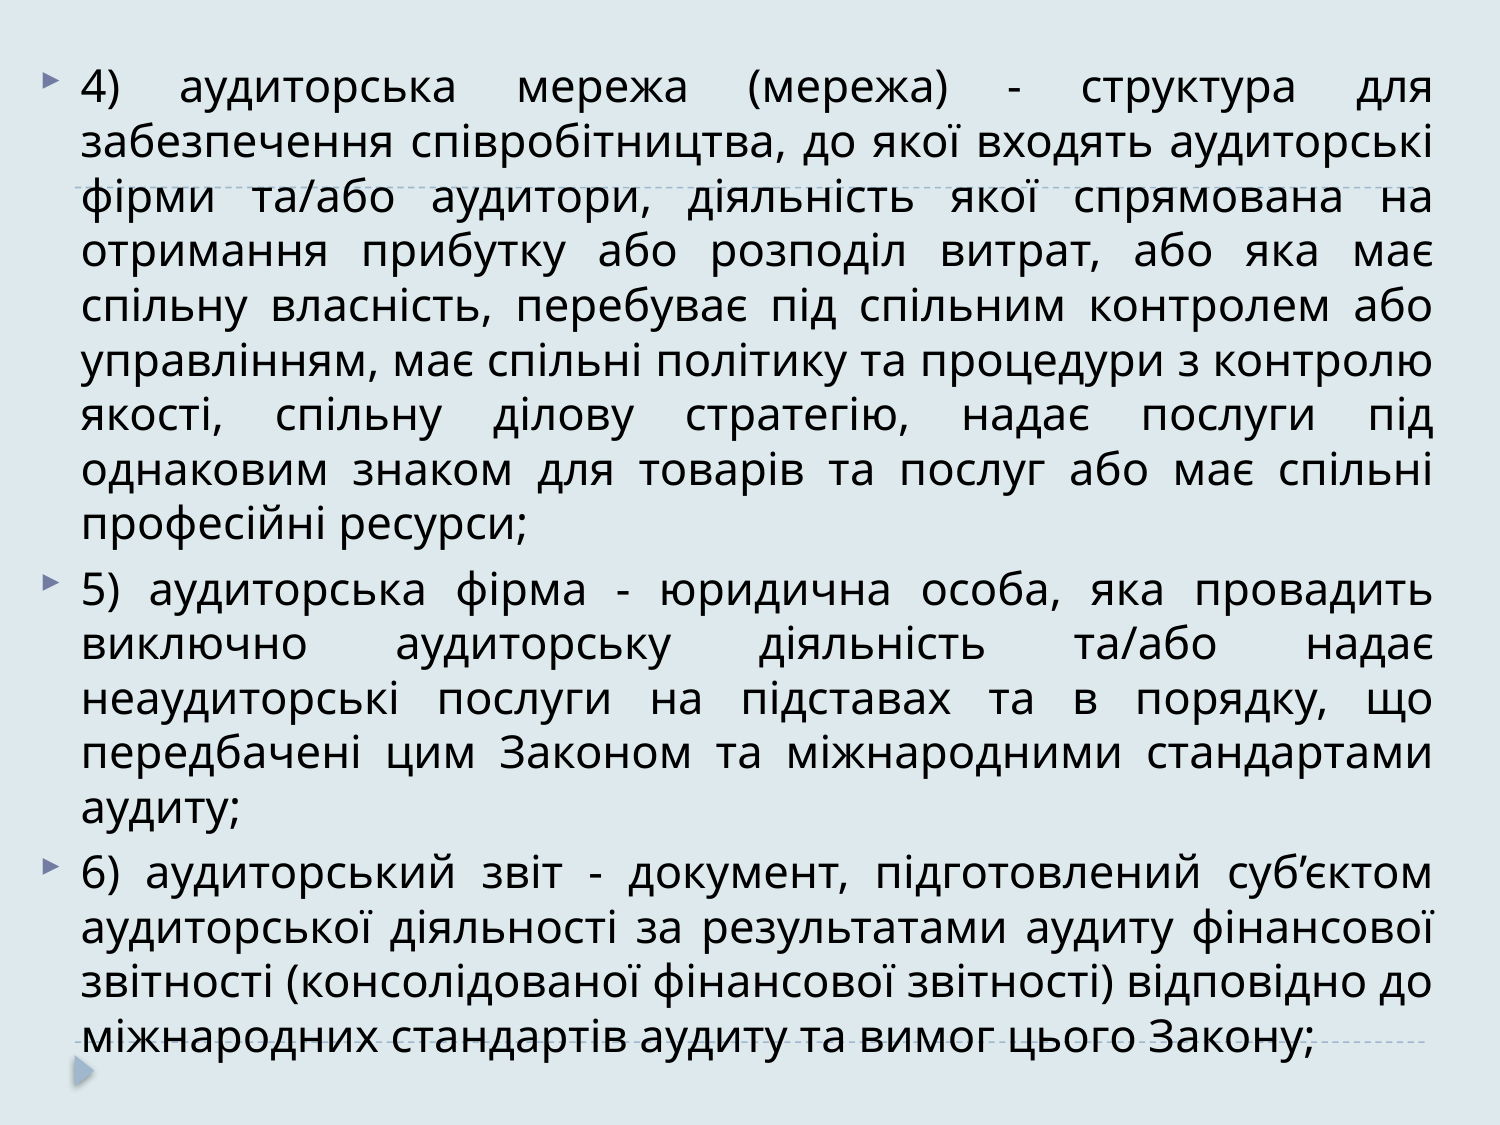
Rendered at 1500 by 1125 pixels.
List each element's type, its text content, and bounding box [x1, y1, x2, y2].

list 4) аудиторська мережа (мережа) - структура для забезпечення співробітництва, до якої входять аудиторські фірми та/або аудитори, діяльність якої спрямована на отримання прибутку або розподіл витрат, або яка має спільну власність, перебуває під спільним контролем або управлінням, має спільні політику та процедури з контролю якості, спільну ділову стратегію, надає послуги під однаковим знаком для товарів та послуг або має спільні професійні ресурси; 5) аудиторська фірма - юридична особа, яка провадить виключно аудиторську діяльність та/або надає неаудиторські послуги на підставах та в порядку, що передбачені цим Законом та міжнародними стандартами аудиту; 6) аудиторський звіт - документ, підготовлений суб’єктом аудиторської діяльності за результатами аудиту фінансової звітності (консолідованої фінансової звітності) відповідно до міжнародних стандартів аудиту та вимог цього Закону; [24, 50, 1450, 1088]
